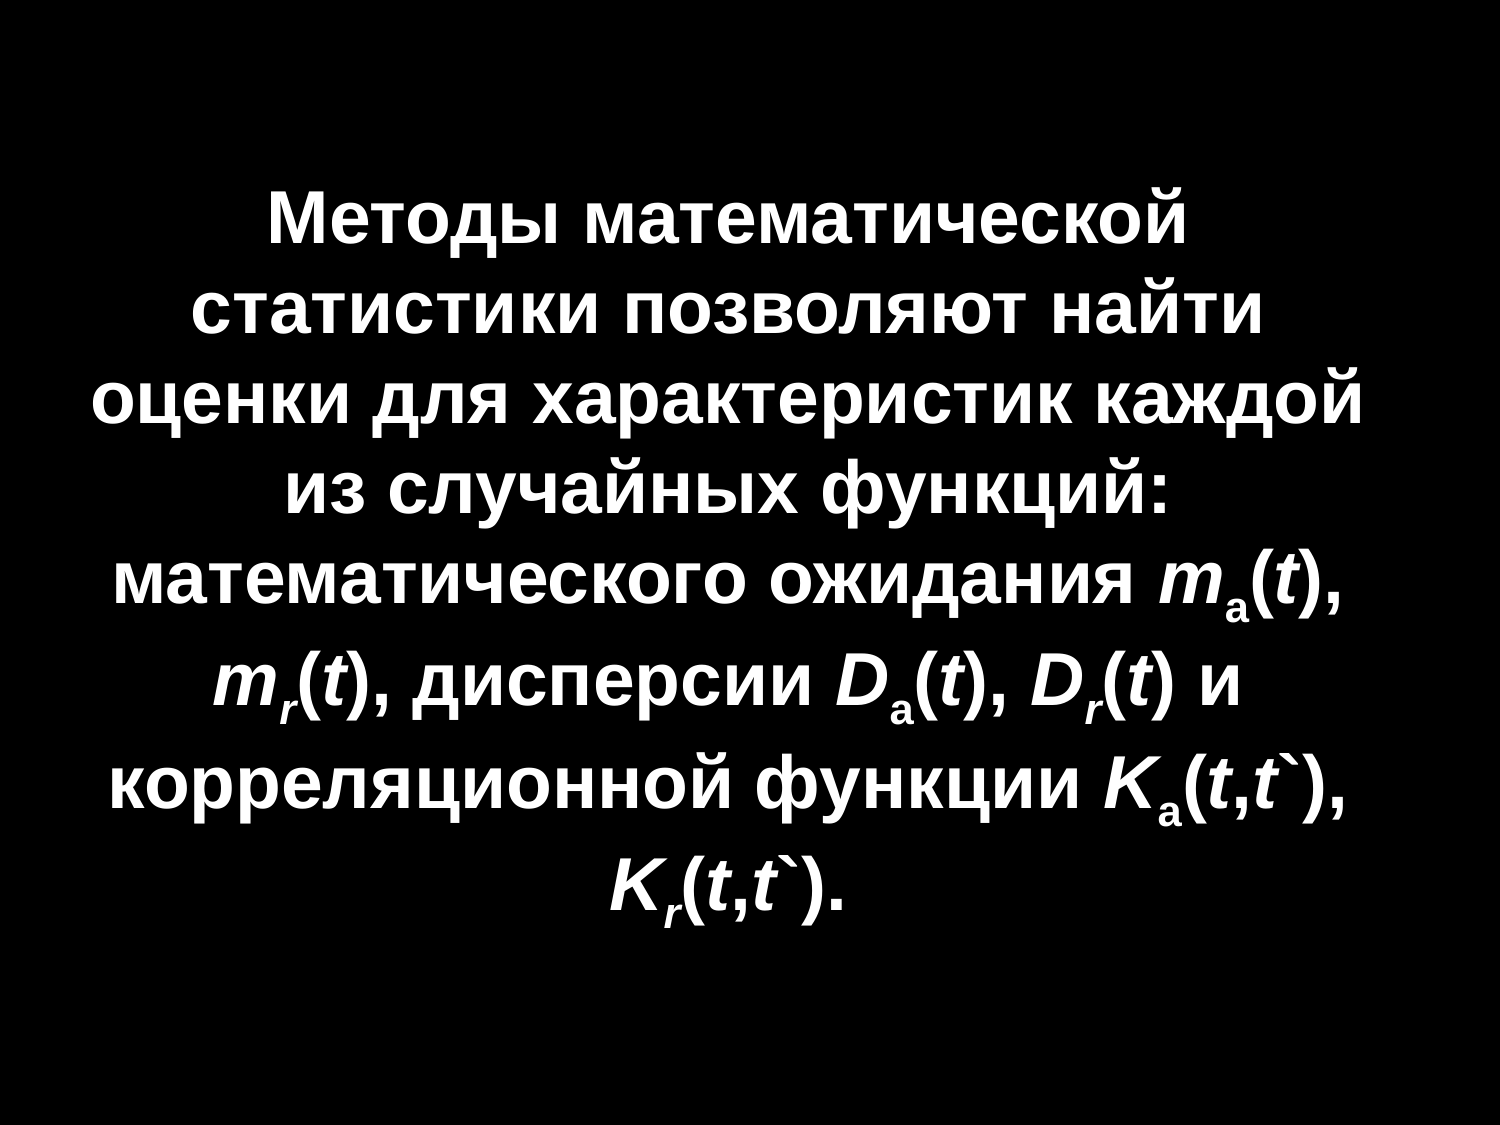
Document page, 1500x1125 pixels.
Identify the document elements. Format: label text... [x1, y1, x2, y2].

text_box Методы математической статистики позволяют найти оценки для характеристик каждой из случайных функций: математического ожидания ma(t), mr(t), дисперсии Da(t), Dr(t) и корреляционной функции Ka(t,t`), Kr(t,t`). [53, 160, 1403, 953]
